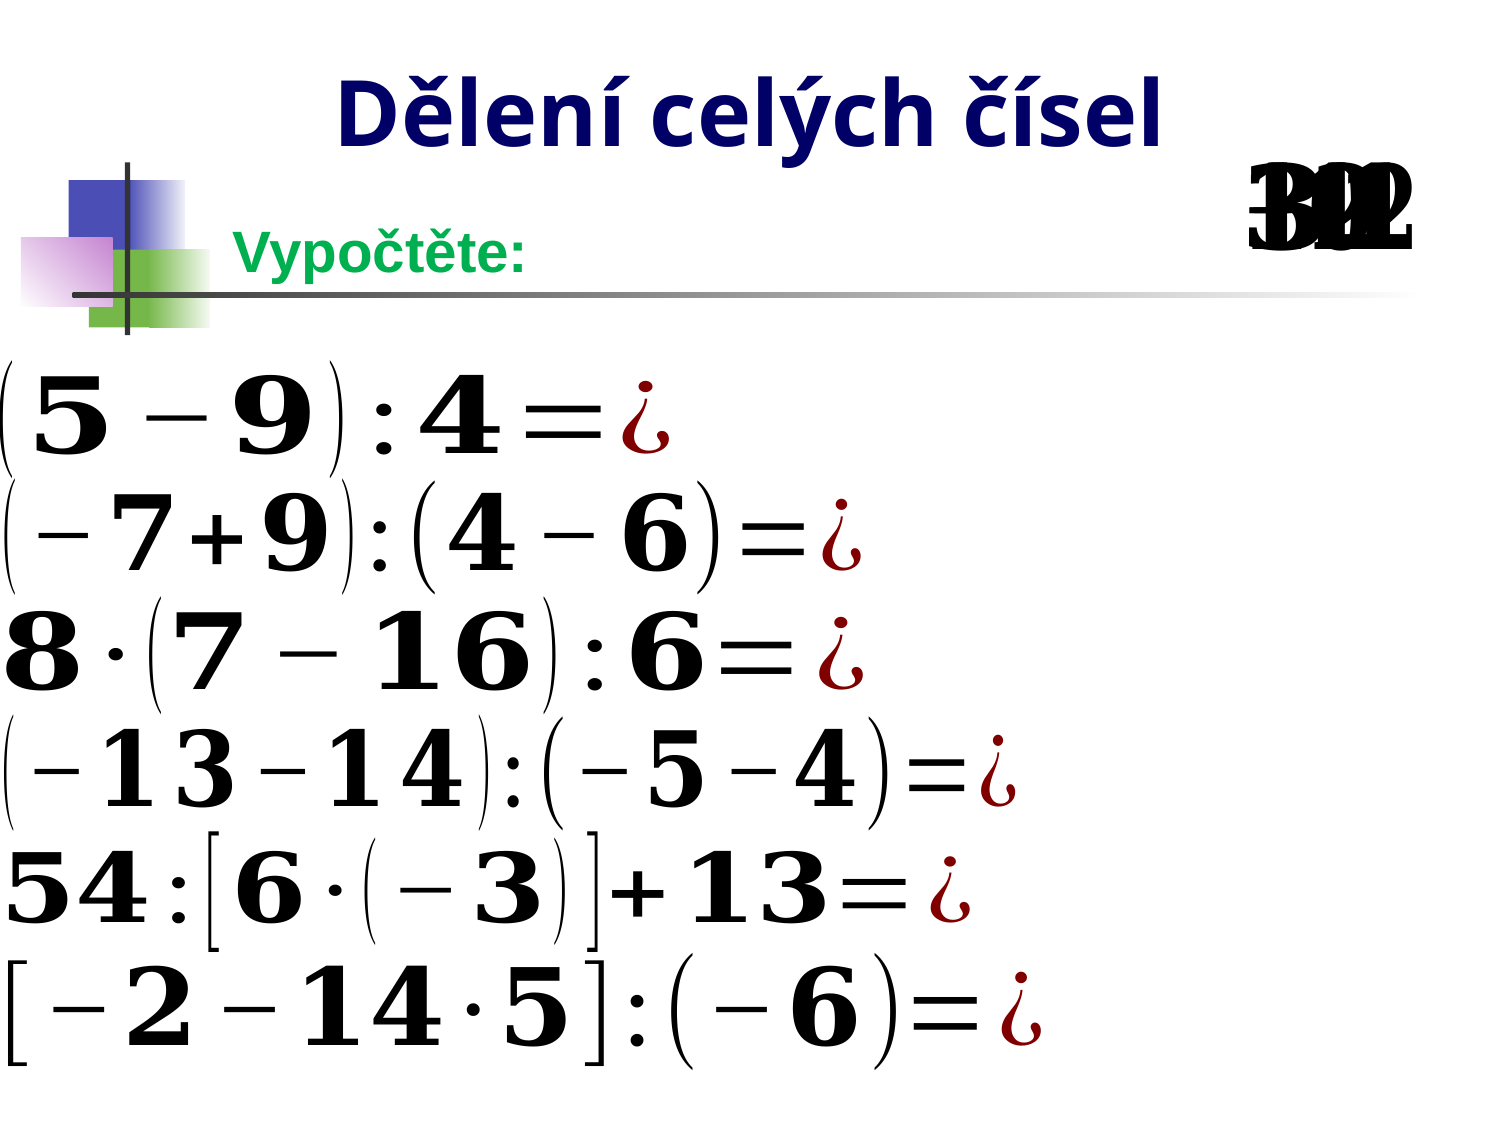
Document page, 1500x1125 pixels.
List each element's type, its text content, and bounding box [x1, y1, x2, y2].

text_box Vypočtěte: [217, 207, 1392, 292]
title Dělení celých čísel [0, 63, 1500, 173]
